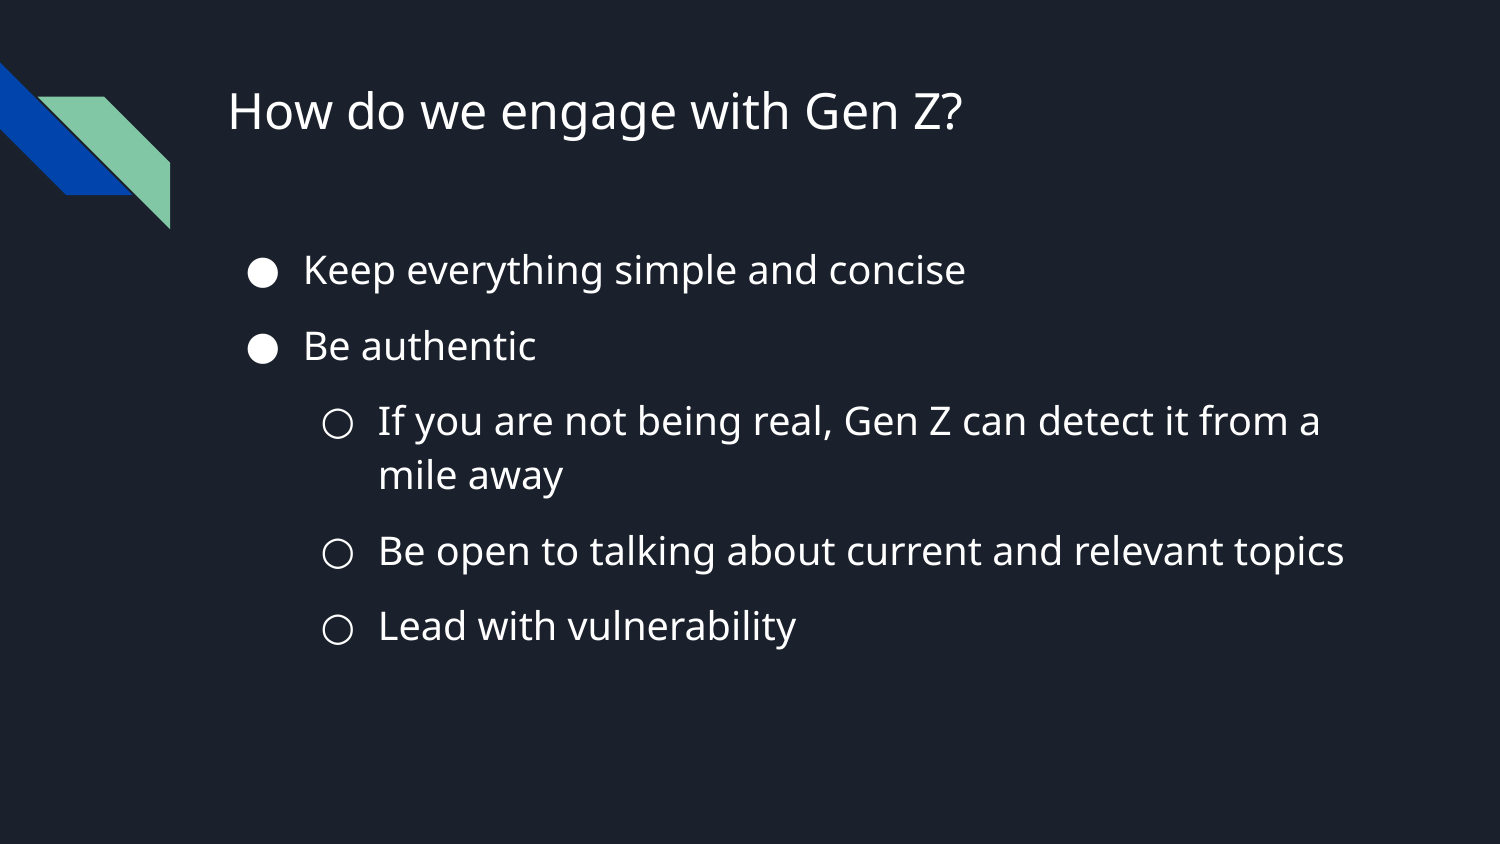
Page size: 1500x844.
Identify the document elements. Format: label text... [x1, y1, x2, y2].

title How do we engage with Gen Z? [212, 64, 1368, 215]
list Keep everything simple and concise Be authentic If you are not being real, Gen Z can detect it from a mile away Be open to talking about current and relevant topics Lead with vulnerability [212, 222, 1368, 701]
